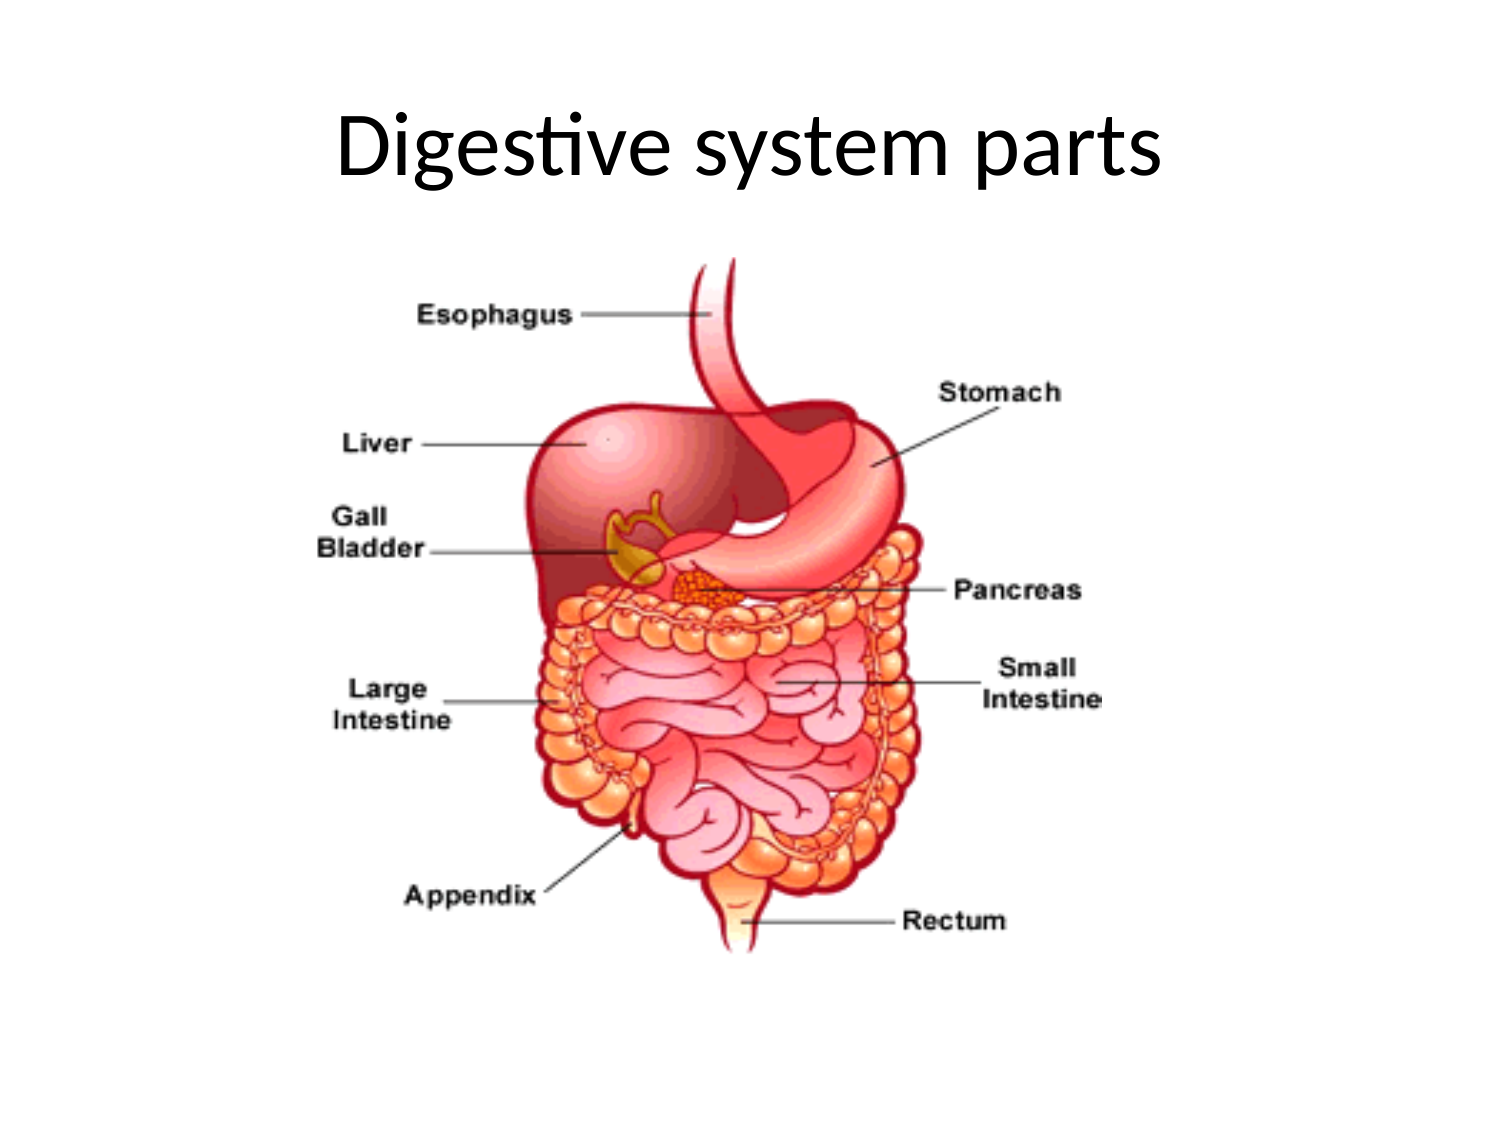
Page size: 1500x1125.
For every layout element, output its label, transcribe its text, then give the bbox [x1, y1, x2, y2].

picture [316, 257, 1102, 962]
title Digestive system parts [75, 45, 1425, 233]
